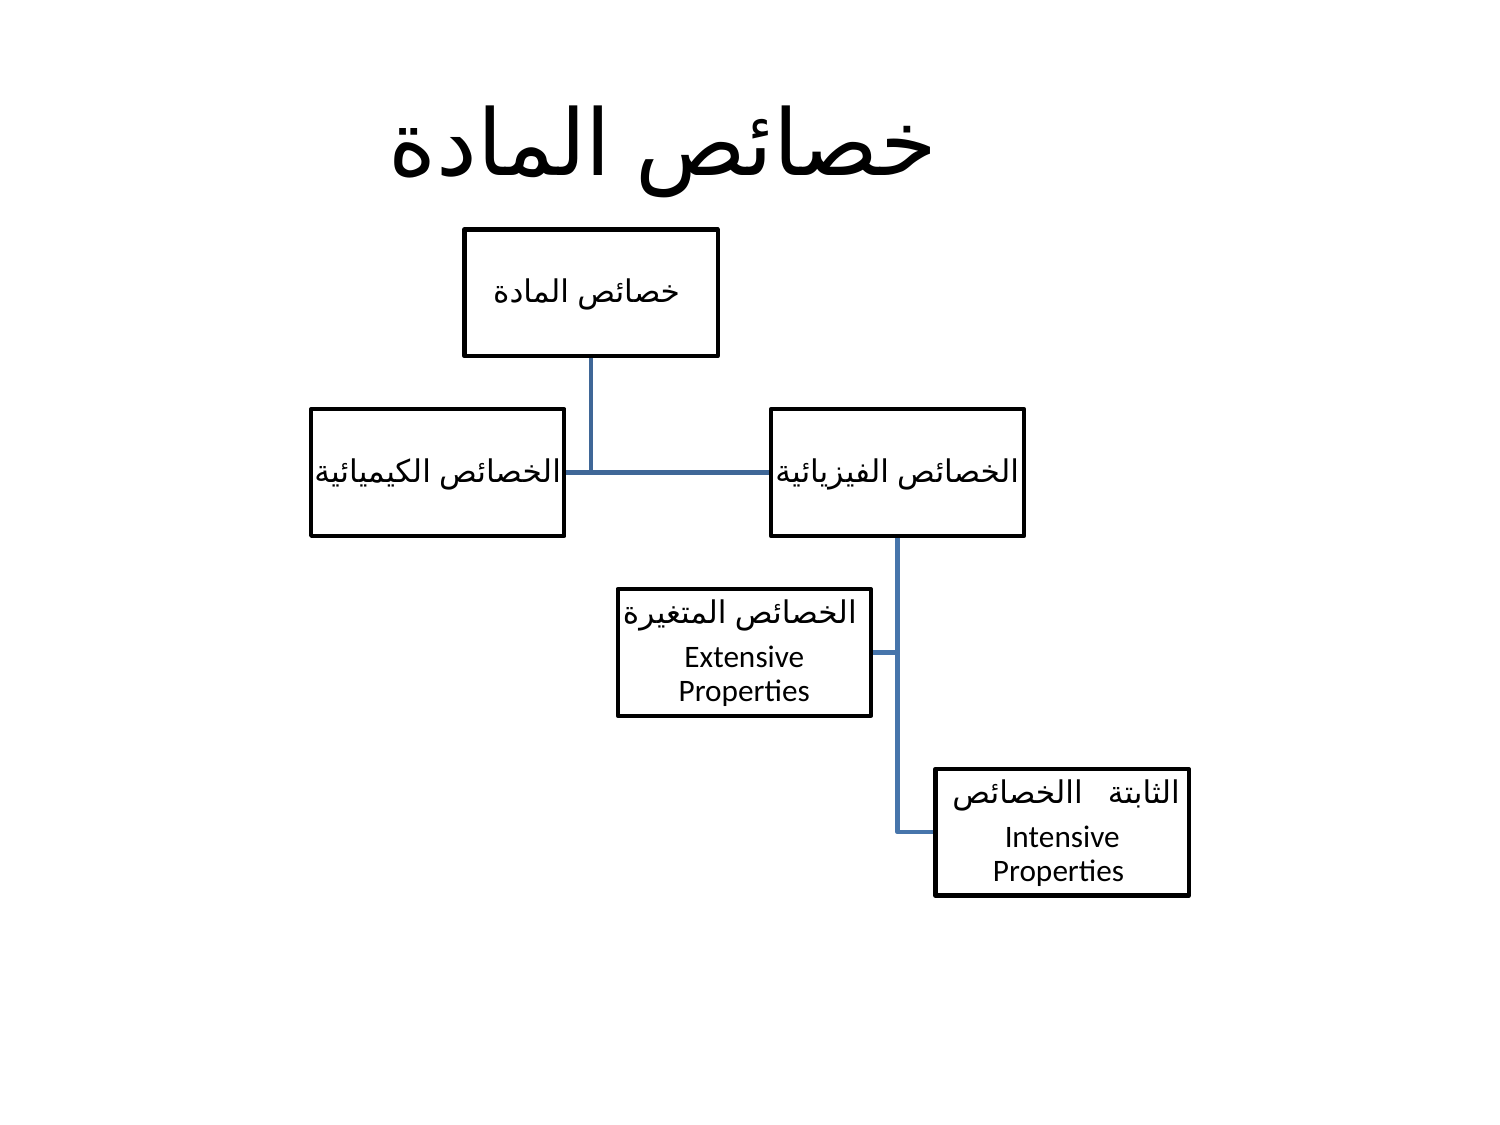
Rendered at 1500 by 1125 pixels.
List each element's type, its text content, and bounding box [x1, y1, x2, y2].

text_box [249, 228, 1251, 897]
title خصائص المادة [0, 45, 1350, 233]
